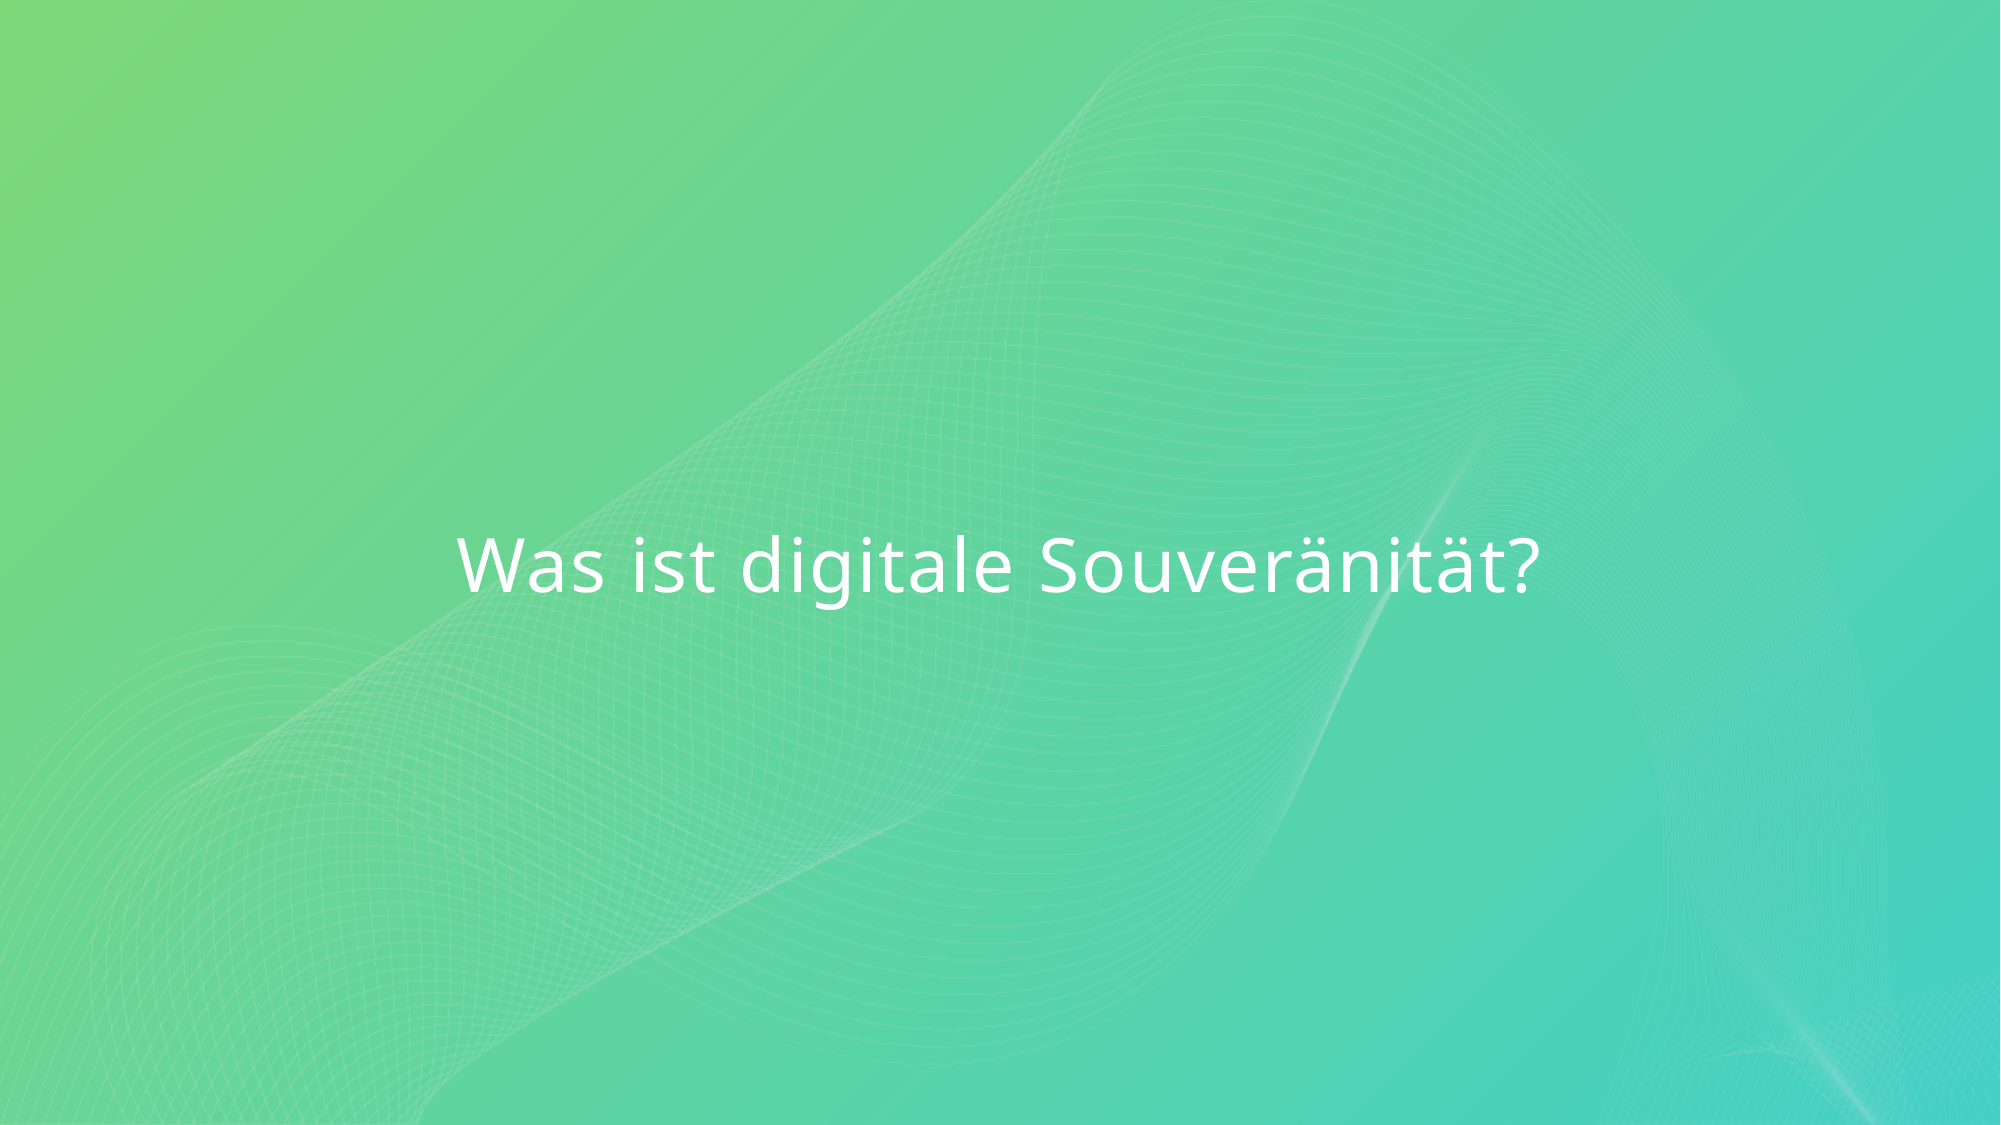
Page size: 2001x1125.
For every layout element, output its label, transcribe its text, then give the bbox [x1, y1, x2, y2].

title Was ist digitale Souveränität? [417, 509, 1583, 616]
